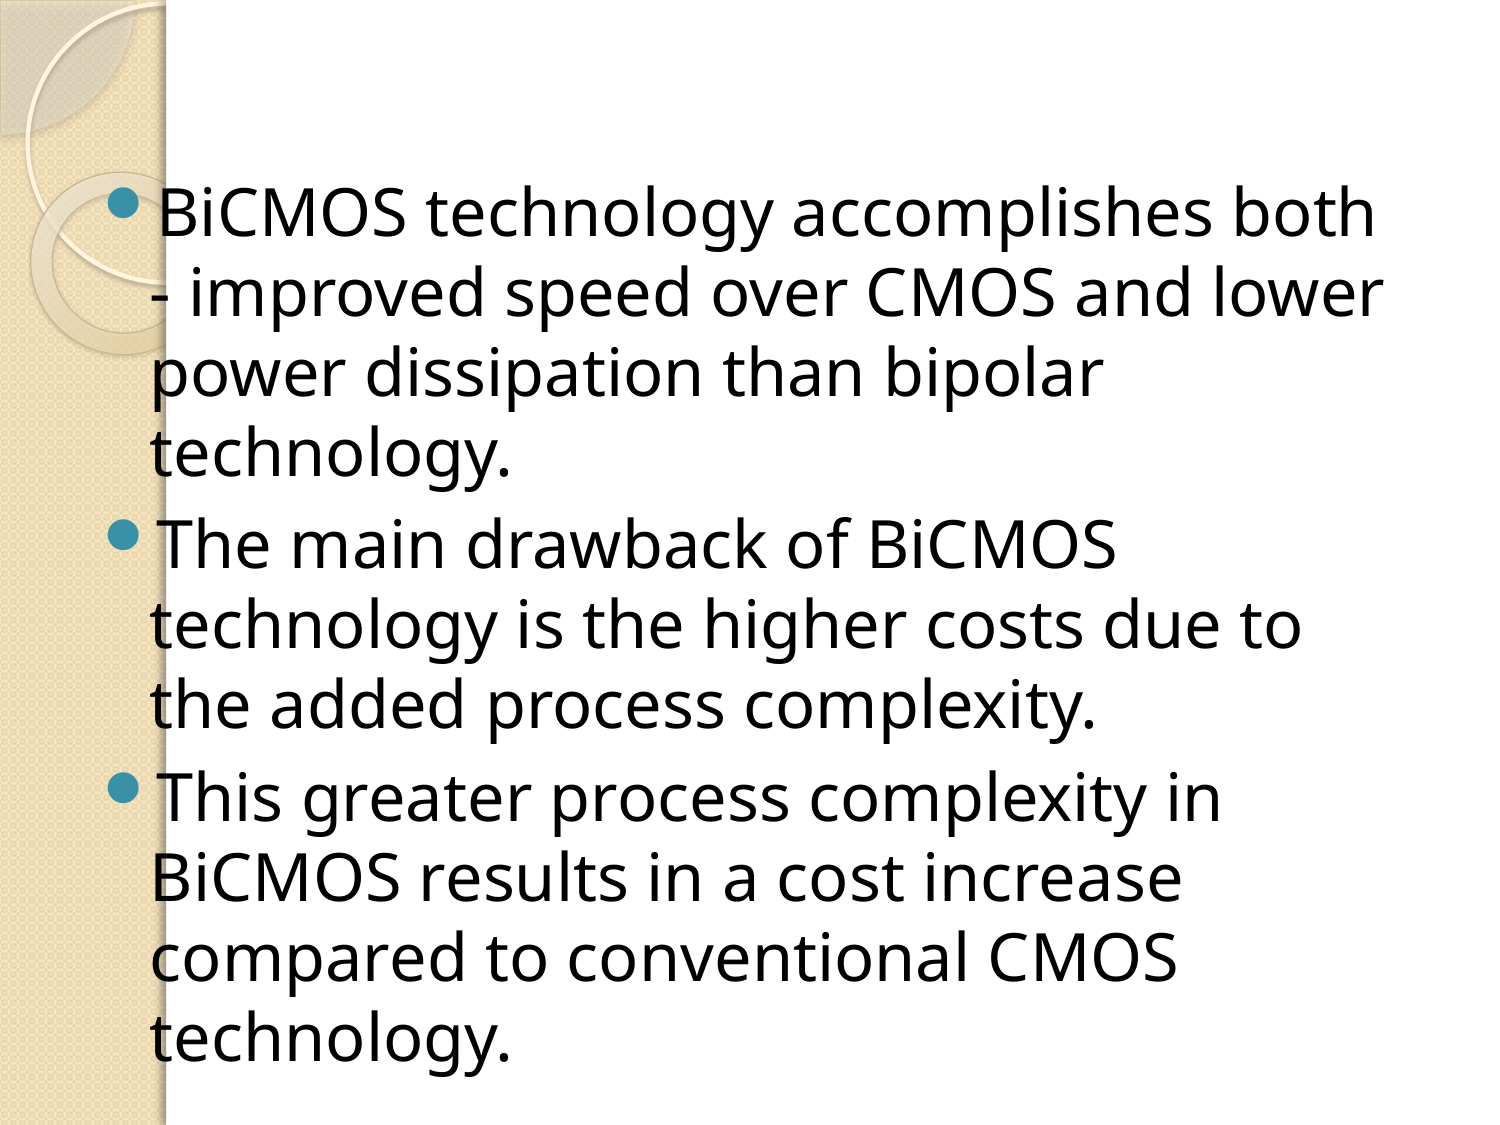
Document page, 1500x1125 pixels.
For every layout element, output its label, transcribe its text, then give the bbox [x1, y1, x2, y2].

list BiCMOS technology accomplishes both - improved speed over CMOS and lower power dissipation than bipolar technology. The main drawback of BiCMOS technology is the higher costs due to the added process complexity. This greater process complexity in BiCMOS results in a cost increase compared to conventional CMOS technology. [75, 162, 1425, 1005]
